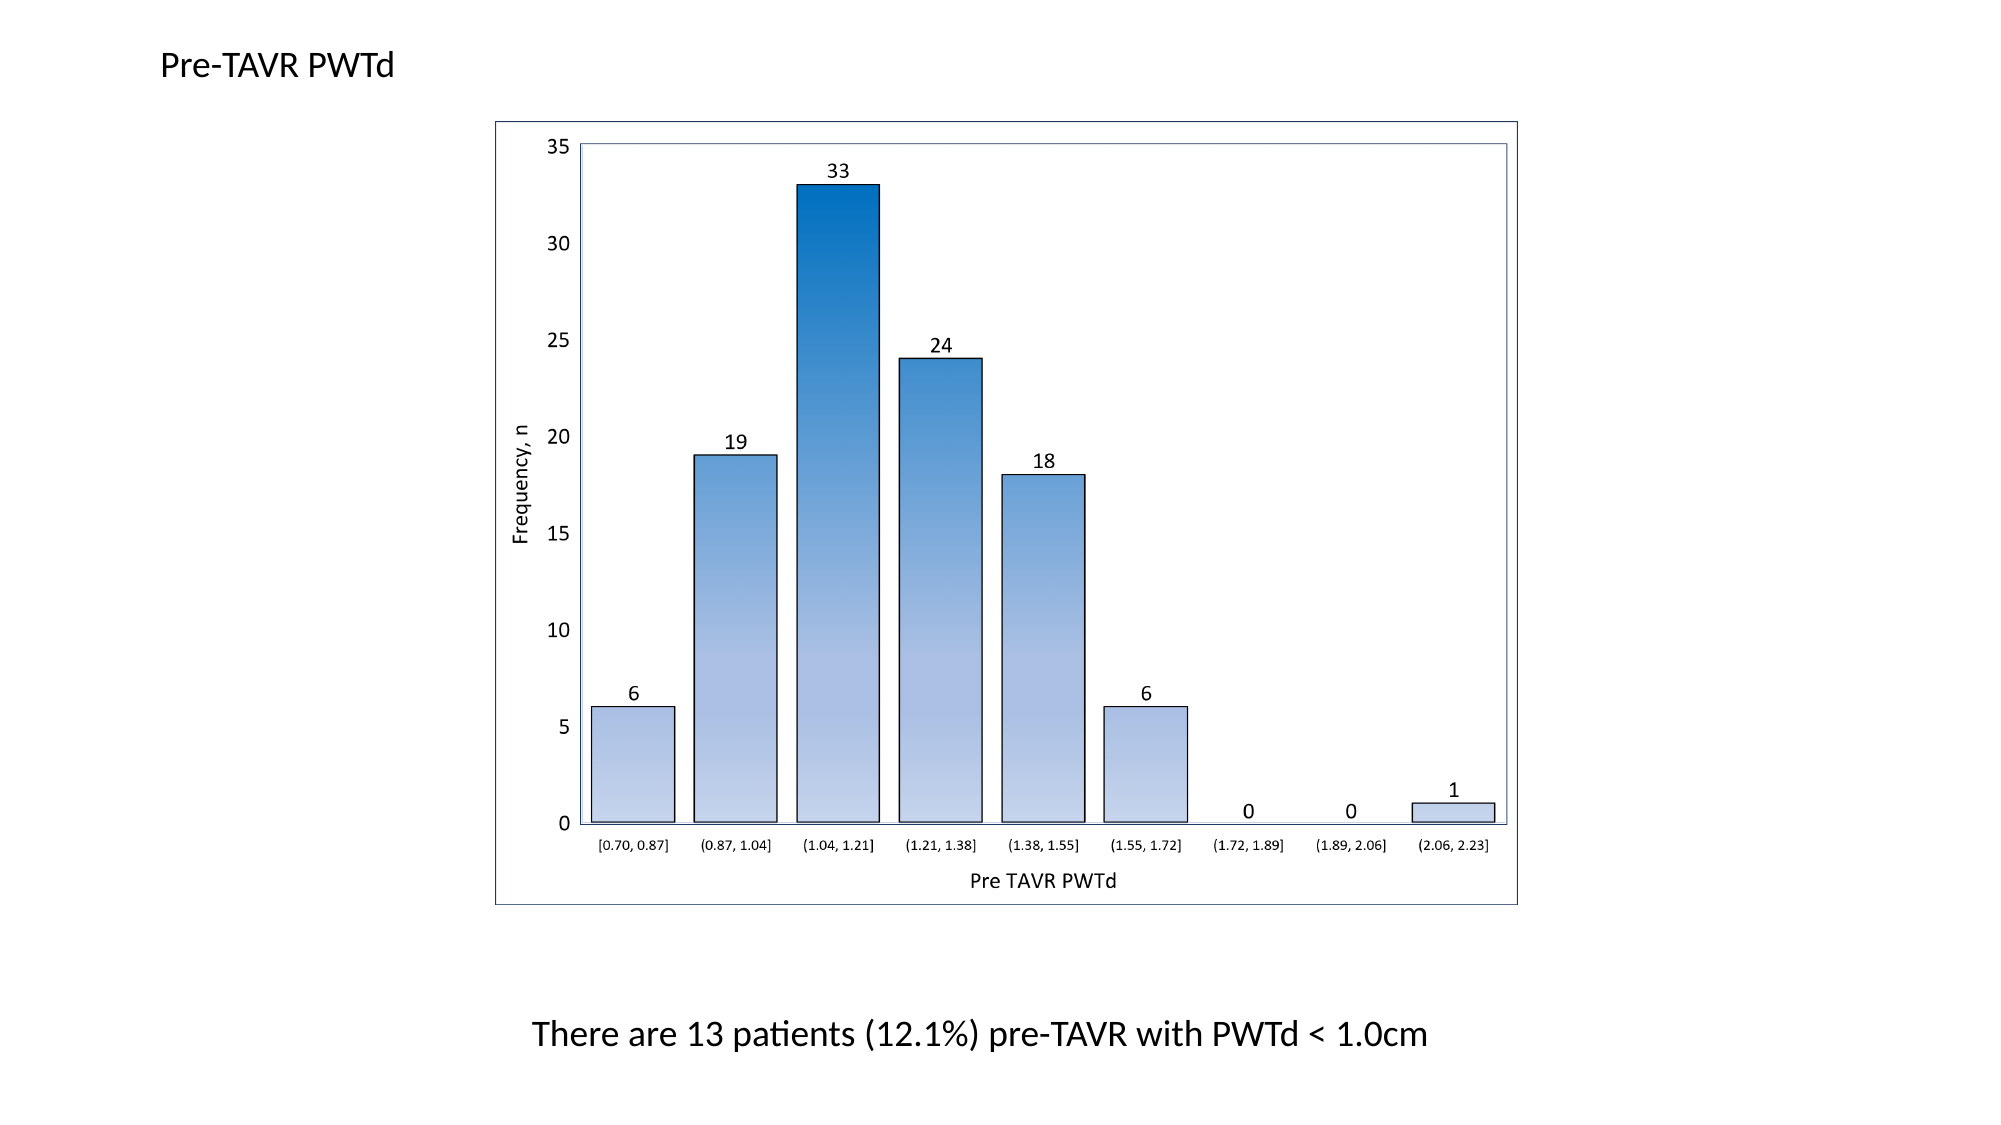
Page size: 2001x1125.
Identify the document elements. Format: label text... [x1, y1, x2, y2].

picture [495, 121, 1518, 905]
text_box There are 13 patients (12.1%) pre-TAVR with PWTd < 1.0cm [517, 956, 1445, 1062]
text_box Pre-TAVR PWTd [145, 33, 789, 93]
